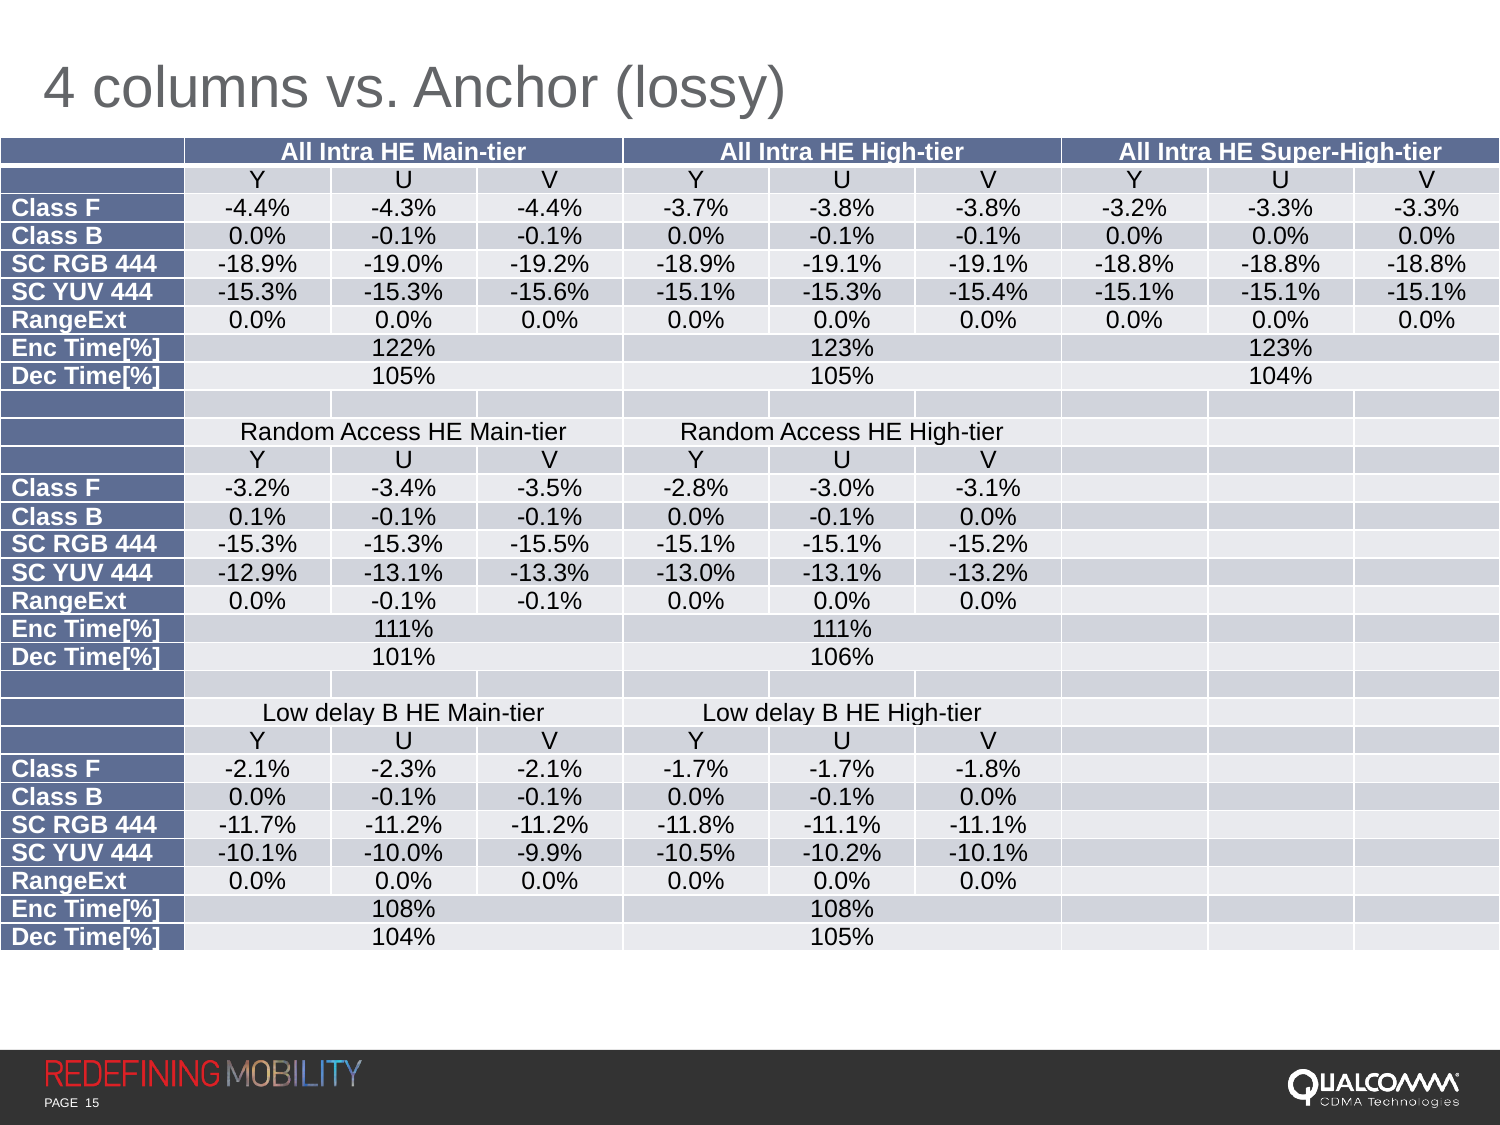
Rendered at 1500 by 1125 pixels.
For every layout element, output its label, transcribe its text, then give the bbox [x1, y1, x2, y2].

table_cell [332, 671, 476, 697]
table_cell Y [624, 447, 768, 473]
table_cell 0.0% [916, 503, 1061, 529]
table_cell -15.3% [770, 279, 914, 305]
table_cell [1062, 643, 1207, 670]
table_cell [1355, 559, 1499, 585]
table_cell 0.0% [624, 223, 768, 249]
table_cell -0.1% [332, 587, 476, 613]
table_cell U [770, 447, 914, 473]
table_cell Random Access HE High-tier [624, 419, 1061, 445]
table_cell -0.1% [770, 223, 914, 249]
table_cell Y [1062, 168, 1207, 193]
table_cell -13.1% [332, 559, 476, 585]
table_cell [1, 419, 184, 445]
table_cell -18.8% [1062, 251, 1207, 277]
table_cell -0.1% [478, 587, 622, 613]
table_cell -4.4% [185, 194, 330, 221]
table_cell [1209, 419, 1353, 445]
table_cell V [478, 168, 622, 193]
table_cell -3.3% [1209, 194, 1353, 221]
table_cell [770, 671, 914, 697]
table_cell -15.4% [916, 279, 1061, 305]
table_cell [1062, 727, 1207, 753]
table_cell [1062, 896, 1207, 922]
table_cell 108% [185, 896, 622, 922]
table_cell -15.3% [332, 279, 476, 305]
table_cell [1062, 811, 1207, 838]
table_cell -19.1% [770, 251, 914, 277]
table_cell [624, 671, 768, 697]
table_cell [1062, 447, 1207, 473]
table_cell 0.0% [332, 867, 476, 894]
table_cell 0.0% [624, 503, 768, 529]
table_cell V [916, 168, 1061, 193]
table_cell [1355, 447, 1499, 473]
table_cell [1, 727, 184, 753]
table_cell -2.1% [478, 755, 622, 782]
table_cell Class B [1, 503, 184, 529]
table_cell [1062, 475, 1207, 501]
table_cell [1209, 671, 1353, 697]
table_cell [1355, 391, 1499, 417]
table_cell [1209, 783, 1353, 810]
table_cell [1062, 755, 1207, 782]
table_cell -2.3% [332, 755, 476, 782]
table_cell Class F [1, 194, 184, 221]
table_cell [1209, 531, 1353, 557]
table_cell -1.8% [916, 755, 1061, 782]
table_cell -3.7% [624, 194, 768, 221]
table_cell [1355, 924, 1499, 950]
table_cell 111% [185, 615, 622, 642]
table_cell Class F [1, 475, 184, 501]
table_cell 0.0% [478, 867, 622, 894]
table_cell [1062, 503, 1207, 529]
table_cell -15.2% [916, 531, 1061, 557]
table_cell 122% [185, 335, 622, 361]
table_cell RangeExt [1, 587, 184, 613]
table_cell Y [624, 168, 768, 193]
table_cell [1062, 419, 1207, 445]
table_cell -12.9% [185, 559, 330, 585]
table_cell Low delay B HE High-tier [624, 699, 1061, 725]
table_cell -11.2% [332, 811, 476, 838]
table_cell [624, 391, 768, 417]
table_cell [1355, 587, 1499, 613]
table_cell 0.0% [185, 783, 330, 810]
table_cell -18.8% [1209, 251, 1353, 277]
table_cell [1209, 896, 1353, 922]
table_cell SC RGB 444 [1, 531, 184, 557]
table_cell -15.1% [770, 531, 914, 557]
table_cell -0.1% [478, 783, 622, 810]
table_cell -18.9% [624, 251, 768, 277]
table_cell 0.0% [185, 223, 330, 249]
table_cell -15.1% [1062, 279, 1207, 305]
table_cell [1355, 783, 1499, 810]
table_cell -13.1% [770, 559, 914, 585]
table_cell -0.1% [332, 783, 476, 810]
table_cell -15.6% [478, 279, 622, 305]
table_cell [1062, 839, 1207, 866]
table_cell 106% [624, 643, 1061, 670]
table_cell 0.0% [624, 867, 768, 894]
table_cell -0.1% [332, 503, 476, 529]
table_cell [1355, 699, 1499, 725]
table_cell 0.0% [770, 307, 914, 333]
table_cell [1062, 587, 1207, 613]
table_cell -10.5% [624, 839, 768, 866]
table_cell -0.1% [916, 223, 1061, 249]
table_cell SC YUV 444 [1, 279, 184, 305]
table_cell [916, 671, 1061, 697]
table_cell -3.8% [770, 194, 914, 221]
table_cell 0.0% [1209, 223, 1353, 249]
table_cell U [332, 168, 476, 193]
table_cell [1209, 839, 1353, 866]
table_cell Y [185, 168, 330, 193]
table_cell 0.0% [624, 587, 768, 613]
table_cell -18.9% [185, 251, 330, 277]
table_cell 105% [185, 363, 622, 389]
table_cell U [1209, 168, 1353, 193]
table_cell SC YUV 444 [1, 559, 184, 585]
table_cell [1355, 615, 1499, 642]
table_cell [1355, 839, 1499, 866]
table_cell [1355, 531, 1499, 557]
table_cell -3.2% [1062, 194, 1207, 221]
table_cell -19.2% [478, 251, 622, 277]
table_cell [1062, 559, 1207, 585]
table_cell [770, 391, 914, 417]
table_header All Intra HE Main-tier [185, 138, 622, 163]
table_cell -2.8% [624, 475, 768, 501]
table_cell 0.0% [332, 307, 476, 333]
table_cell [1209, 503, 1353, 529]
table_cell Y [624, 727, 768, 753]
table_cell Y [185, 727, 330, 753]
table_cell Y [185, 447, 330, 473]
table_cell Random Access HE Main-tier [185, 419, 622, 445]
table_cell [478, 391, 622, 417]
table_header [1, 138, 184, 163]
table_cell SC YUV 444 [1, 839, 184, 866]
table_cell -11.8% [624, 811, 768, 838]
table_cell -3.4% [332, 475, 476, 501]
table_cell U [770, 168, 914, 193]
table_cell -1.7% [624, 755, 768, 782]
table_cell 104% [1062, 363, 1499, 389]
table_cell 0.0% [1062, 307, 1207, 333]
table_cell 108% [624, 896, 1061, 922]
table_cell -18.8% [1355, 251, 1499, 277]
table_cell -15.3% [332, 531, 476, 557]
table_cell 0.0% [770, 867, 914, 894]
table_cell [185, 671, 330, 697]
table_cell [1, 168, 184, 193]
table_cell -15.1% [624, 531, 768, 557]
table_cell [1355, 811, 1499, 838]
table_cell [1355, 896, 1499, 922]
table_cell [1209, 391, 1353, 417]
table_cell -13.0% [624, 559, 768, 585]
table_cell 105% [624, 363, 1061, 389]
table_cell -15.5% [478, 531, 622, 557]
table_cell [1355, 671, 1499, 697]
table_cell [1, 391, 184, 417]
table_cell 0.0% [185, 587, 330, 613]
table_cell [1209, 587, 1353, 613]
table_cell 0.0% [770, 587, 914, 613]
table_cell -15.1% [1355, 279, 1499, 305]
table_cell 0.0% [916, 307, 1061, 333]
table_cell -10.1% [185, 839, 330, 866]
table_cell [1355, 727, 1499, 753]
table_cell 123% [624, 335, 1061, 361]
table_cell [1209, 755, 1353, 782]
table_cell [1355, 503, 1499, 529]
table_cell [1, 699, 184, 725]
table_cell 0.0% [185, 867, 330, 894]
table_cell Dec Time[%] [1, 363, 184, 389]
table_cell [1062, 783, 1207, 810]
table_cell -9.9% [478, 839, 622, 866]
table_cell -10.2% [770, 839, 914, 866]
table_cell 0.0% [916, 867, 1061, 894]
table_cell [1209, 699, 1353, 725]
table_cell Dec Time[%] [1, 924, 184, 950]
table_cell -15.3% [185, 279, 330, 305]
table_cell SC RGB 444 [1, 811, 184, 838]
table_cell -19.1% [916, 251, 1061, 277]
table_cell 123% [1062, 335, 1499, 361]
table_cell 0.0% [1209, 307, 1353, 333]
table_cell [1209, 924, 1353, 950]
table_cell V [916, 727, 1061, 753]
table_cell 0.1% [185, 503, 330, 529]
table_cell [1, 671, 184, 697]
table_cell SC RGB 444 [1, 251, 184, 277]
table_cell 0.0% [1062, 223, 1207, 249]
table_cell -15.3% [185, 531, 330, 557]
table_cell -11.7% [185, 811, 330, 838]
table_cell -10.0% [332, 839, 476, 866]
table_cell 0.0% [478, 307, 622, 333]
table_cell -11.1% [770, 811, 914, 838]
table_cell -19.0% [332, 251, 476, 277]
table_cell [1062, 867, 1207, 894]
table_cell -3.5% [478, 475, 622, 501]
table_header All Intra HE Super-High-tier [1062, 138, 1499, 163]
table_cell -4.3% [332, 194, 476, 221]
table_cell -0.1% [770, 503, 914, 529]
table_cell -11.2% [478, 811, 622, 838]
table_cell [1355, 643, 1499, 670]
table_cell -3.8% [916, 194, 1061, 221]
table_cell -3.0% [770, 475, 914, 501]
table_cell [1062, 615, 1207, 642]
table_cell -3.2% [185, 475, 330, 501]
table_cell Enc Time[%] [1, 335, 184, 361]
table_header All Intra HE High-tier [624, 138, 1061, 163]
table_cell [1355, 475, 1499, 501]
table_cell 0.0% [1355, 223, 1499, 249]
table_cell [1062, 699, 1207, 725]
table_cell [1062, 391, 1207, 417]
table_cell [1209, 447, 1353, 473]
table_cell U [332, 727, 476, 753]
table_cell 0.0% [916, 587, 1061, 613]
table_cell 0.0% [185, 307, 330, 333]
table_cell -11.1% [916, 811, 1061, 838]
table_cell [1062, 531, 1207, 557]
table_cell [332, 391, 476, 417]
table_cell 0.0% [916, 783, 1061, 810]
table_cell -13.3% [478, 559, 622, 585]
table_cell V [916, 447, 1061, 473]
table_cell 0.0% [624, 307, 768, 333]
table_cell -15.1% [1209, 279, 1353, 305]
table_cell Class F [1, 755, 184, 782]
table_cell [1355, 419, 1499, 445]
table_cell Enc Time[%] [1, 896, 184, 922]
table_cell -0.1% [770, 783, 914, 810]
table_cell [1355, 867, 1499, 894]
table_cell [1355, 755, 1499, 782]
table_cell Class B [1, 223, 184, 249]
table_cell [478, 671, 622, 697]
table_cell 111% [624, 615, 1061, 642]
table_cell -4.4% [478, 194, 622, 221]
table_cell Dec Time[%] [1, 643, 184, 670]
table_cell U [332, 447, 476, 473]
table_cell [1209, 615, 1353, 642]
table_cell -1.7% [770, 755, 914, 782]
picture [1278, 1058, 1478, 1114]
table_cell [1, 447, 184, 473]
table_cell -3.3% [1355, 194, 1499, 221]
table_cell V [478, 447, 622, 473]
table_cell [185, 391, 330, 417]
table_cell [916, 391, 1061, 417]
table_cell 0.0% [1355, 307, 1499, 333]
table_cell Enc Time[%] [1, 615, 184, 642]
picture [30, 1048, 372, 1099]
table_cell Low delay B HE Main-tier [185, 699, 622, 725]
table_cell -3.1% [916, 475, 1061, 501]
table_cell RangeExt [1, 867, 184, 894]
table_cell [1062, 924, 1207, 950]
table_cell [1209, 811, 1353, 838]
table_cell 105% [624, 924, 1061, 950]
table_cell [1209, 643, 1353, 670]
table_cell [1062, 671, 1207, 697]
table_cell Class B [1, 783, 184, 810]
table_cell 0.0% [624, 783, 768, 810]
table_cell -13.2% [916, 559, 1061, 585]
table_cell [1209, 475, 1353, 501]
table_cell V [478, 727, 622, 753]
table_cell RangeExt [1, 307, 184, 333]
table_cell -2.1% [185, 755, 330, 782]
table_cell U [770, 727, 914, 753]
table_cell V [1355, 168, 1499, 193]
table_cell [1209, 867, 1353, 894]
table_cell -10.1% [916, 839, 1061, 866]
table_cell 104% [185, 924, 622, 950]
table_cell [1209, 559, 1353, 585]
title 4 columns vs. Anchor (lossy) [28, 44, 1462, 137]
table_cell 101% [185, 643, 622, 670]
table_cell [1209, 727, 1353, 753]
table_cell -0.1% [332, 223, 476, 249]
table_cell -15.1% [624, 279, 768, 305]
table_cell -0.1% [478, 503, 622, 529]
table_cell -0.1% [478, 223, 622, 249]
